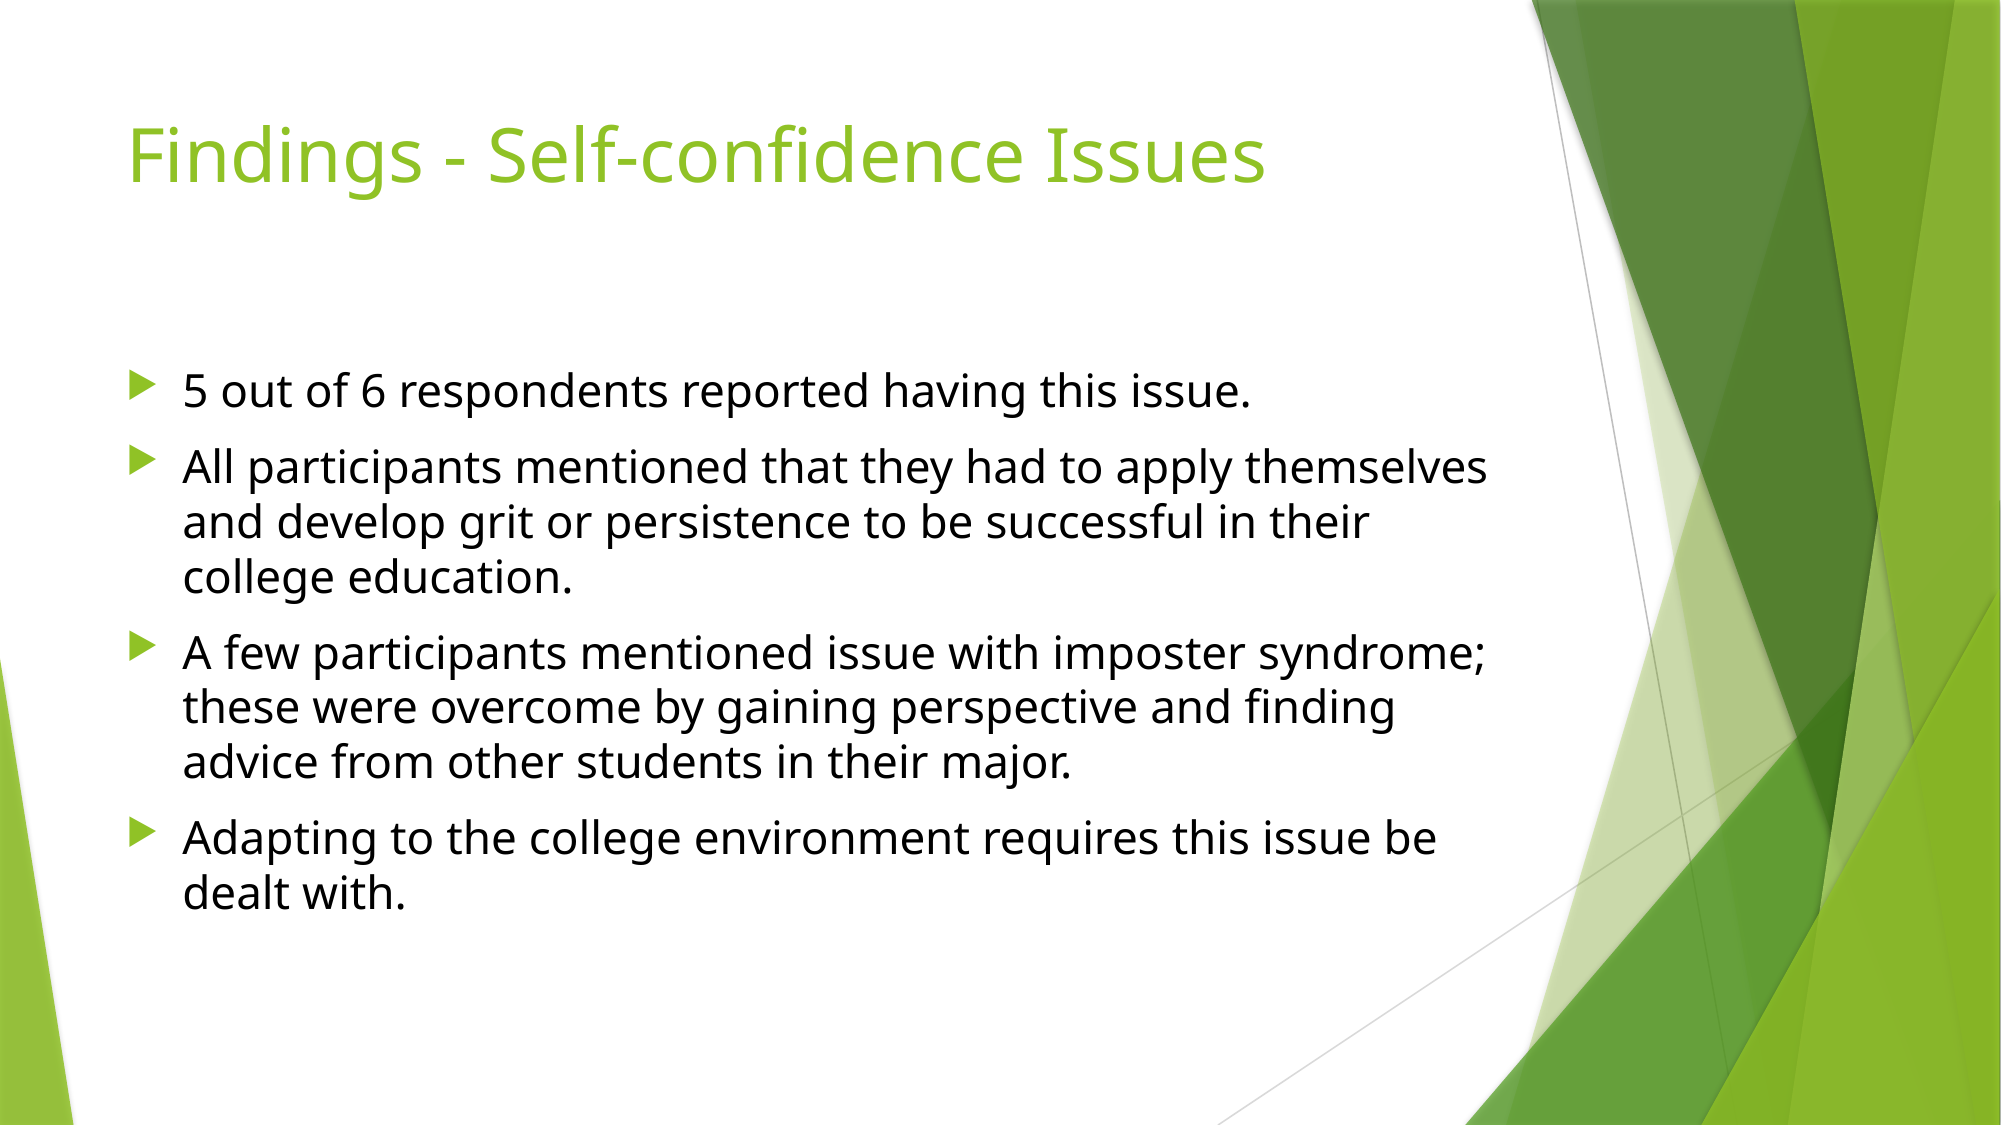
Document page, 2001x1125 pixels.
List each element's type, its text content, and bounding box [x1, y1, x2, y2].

list 5 out of 6 respondents reported having this issue. All participants mentioned that they had to apply themselves and develop grit or persistence to be successful in their college education. A few participants mentioned issue with imposter syndrome; these were overcome by gaining perspective and finding advice from other students in their major. Adapting to the college environment requires this issue be dealt with. [111, 354, 1522, 992]
title Findings - Self-confidence Issues [111, 99, 1522, 317]
